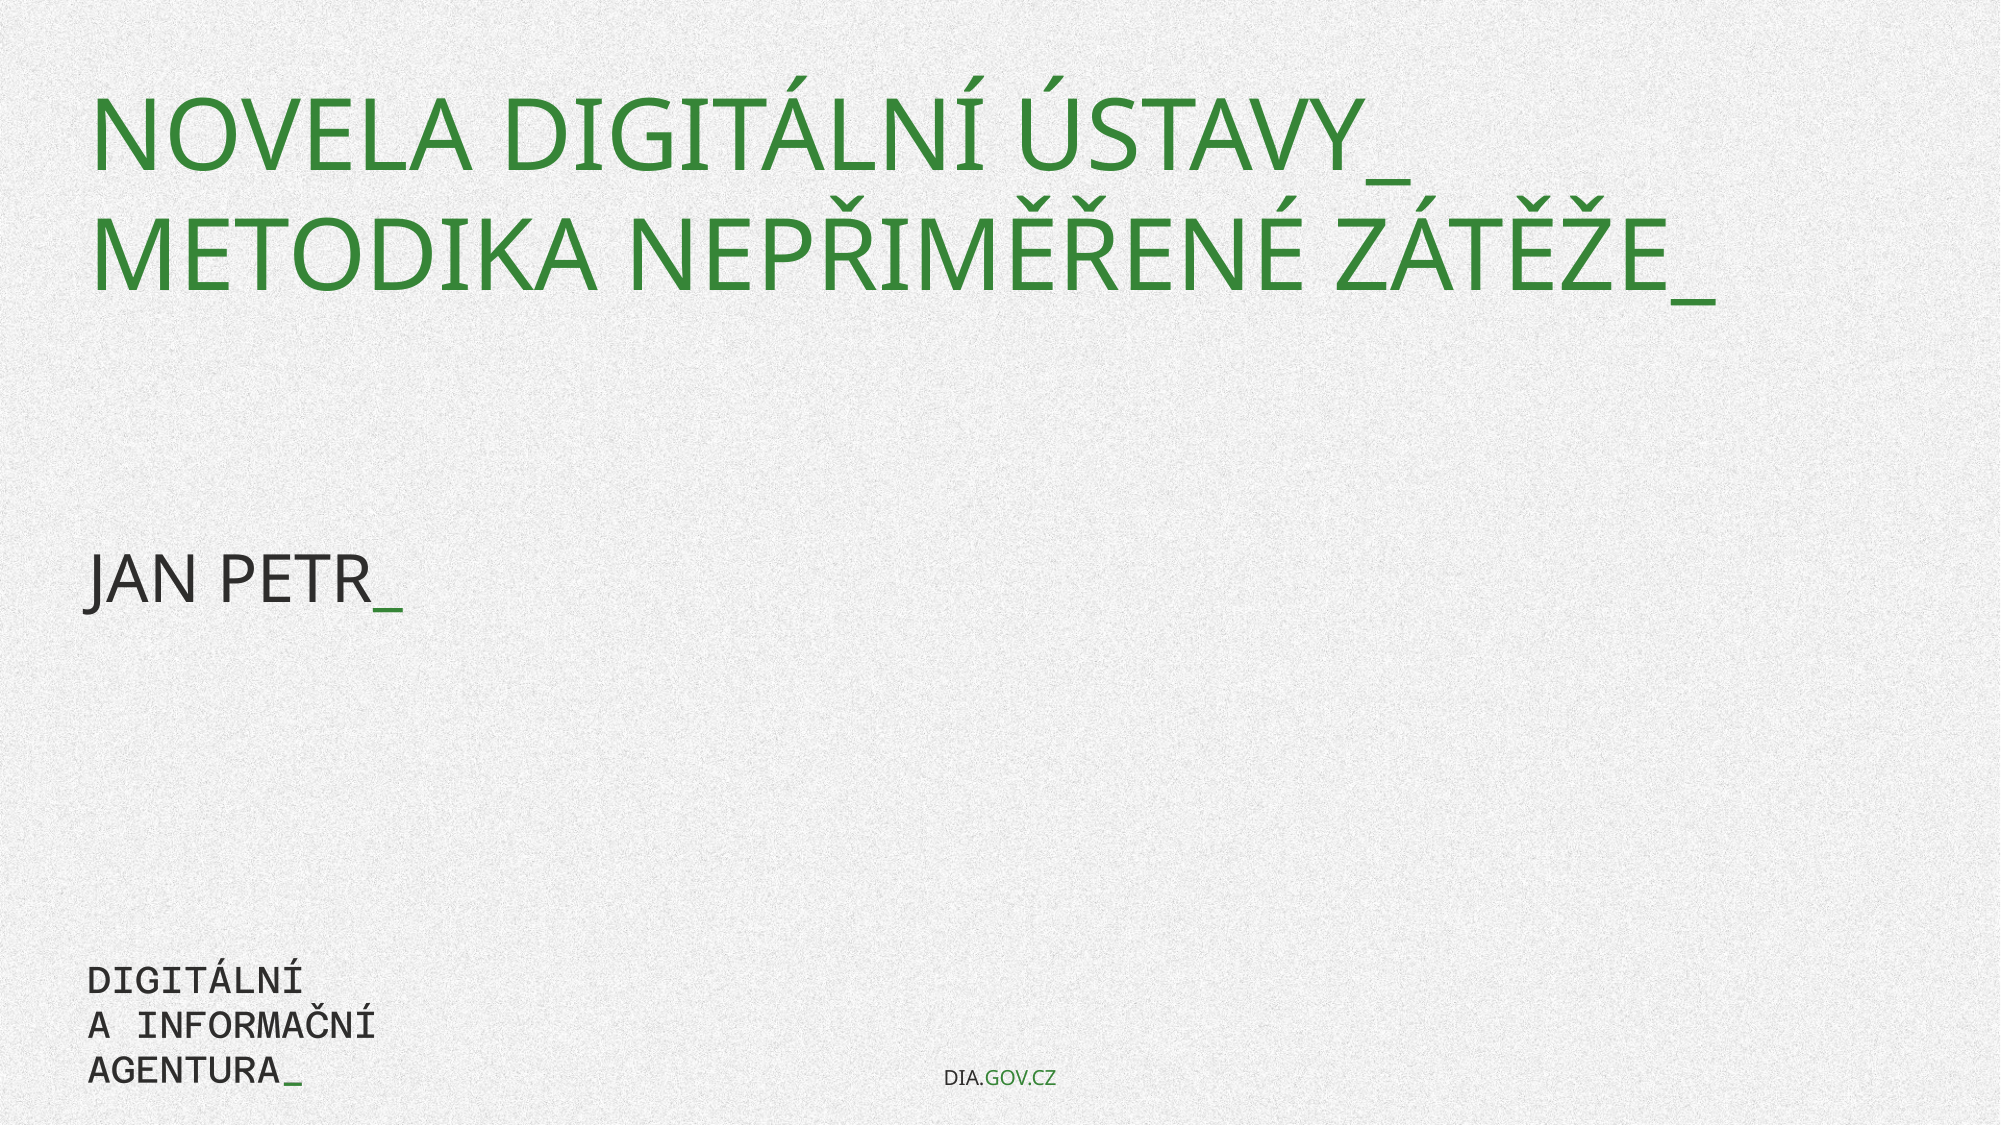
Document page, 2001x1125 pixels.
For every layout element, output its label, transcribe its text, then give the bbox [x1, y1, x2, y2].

picture [0, 0, 2001, 1125]
footer DIA.GOV.CZ [512, 1037, 1488, 1098]
title Novela Digitální ústavy_ Metodika nepřiměřené zátěže_ [88, 70, 1912, 374]
subtitle JAN pETR_ [88, 535, 1912, 729]
